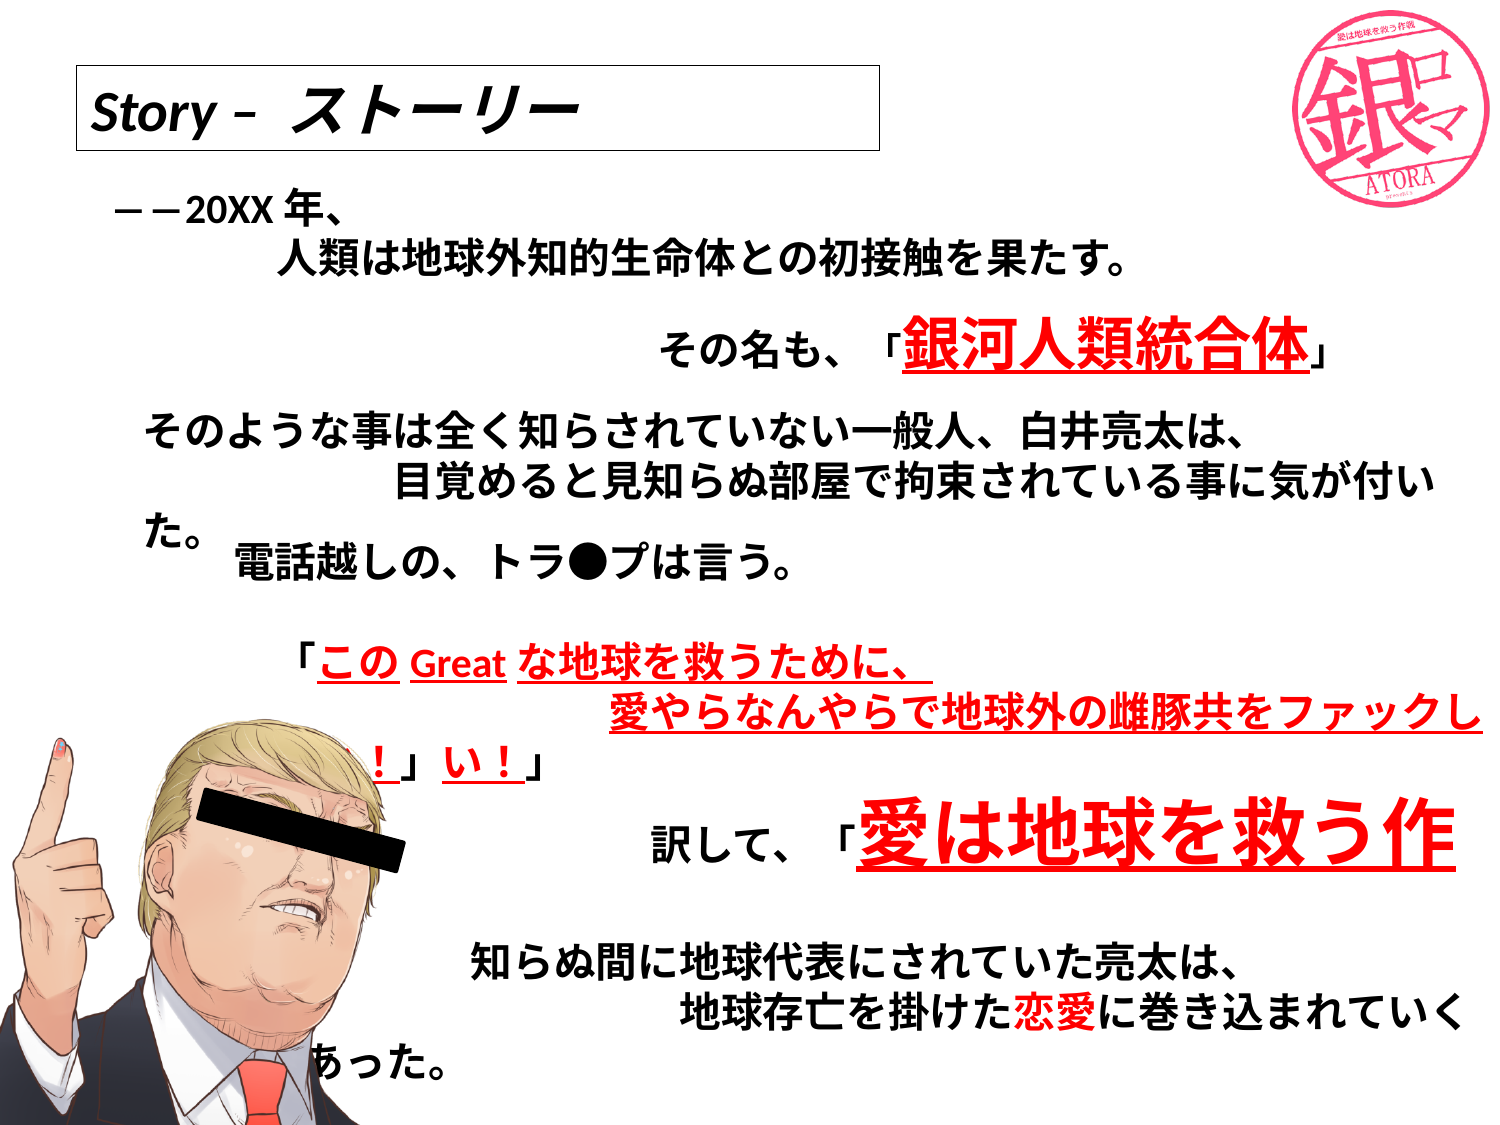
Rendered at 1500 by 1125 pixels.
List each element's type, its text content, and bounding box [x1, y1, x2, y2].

text_box そのような事は全く知らされていない一般人、白井亮太は、 目覚めると見知らぬ部屋で拘束されている事に気が付いた。 [127, 397, 1451, 562]
text_box 知らぬ間に地球代表にされていた亮太は、 地球存亡を掛けた恋愛に巻き込まれていくのであった。 [393, 928, 1500, 1094]
text_box [393, 837, 406, 874]
picture [0, 668, 389, 1125]
text_box その名も、「銀河人類統合体」 [642, 299, 1363, 385]
text_box ――20XX年、 人類は地球外知的生命体との初接触を果たす。 [94, 174, 1164, 290]
picture [1281, 0, 1500, 219]
text_box 電話越しの、トラ●プは言う。 「このGreatな地球を救うために、 愛やらなんやらで地球外の雌豚共をファックしてこい！」い！」 訳して、「愛は地球を救う作戦」 [218, 528, 1500, 928]
text_box Story – ストーリー [76, 65, 880, 151]
